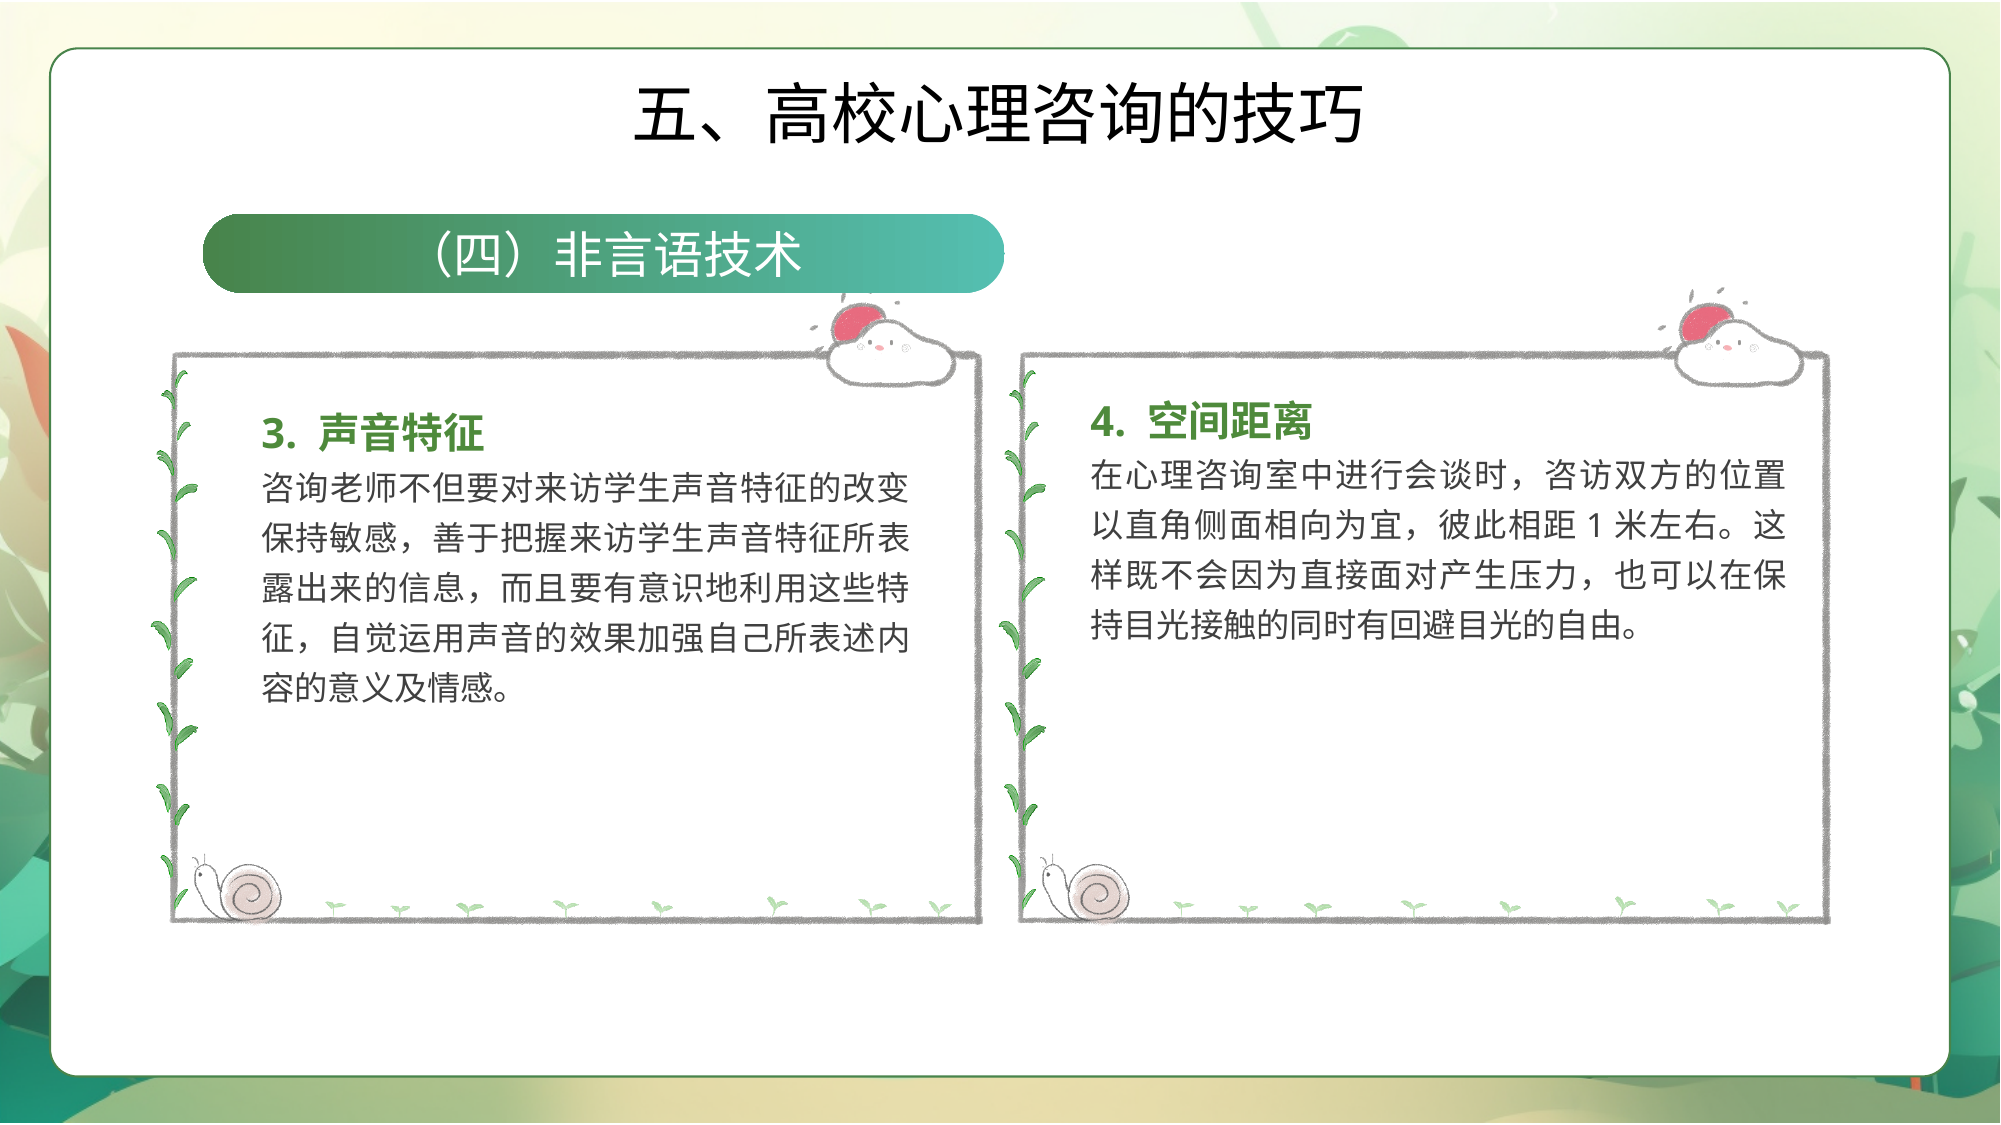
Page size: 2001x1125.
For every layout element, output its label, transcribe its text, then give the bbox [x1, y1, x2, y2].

text_box 五、高校心理咨询的技巧 [437, 64, 1561, 135]
picture [0, 2, 2000, 1125]
